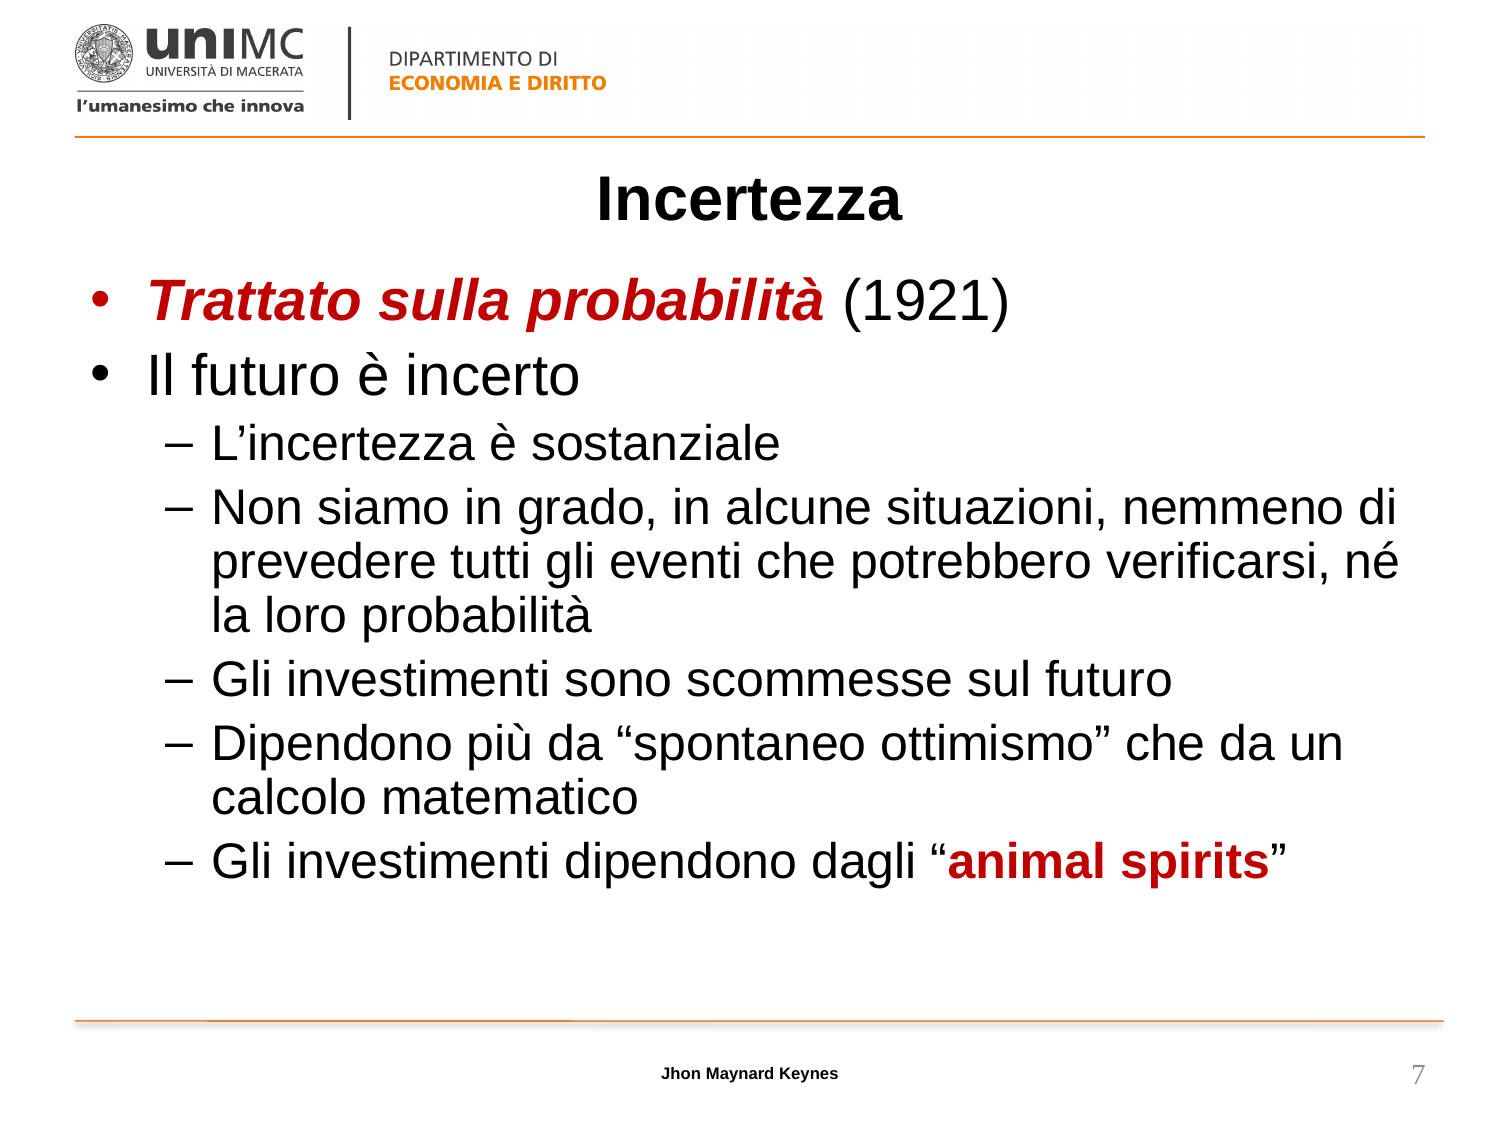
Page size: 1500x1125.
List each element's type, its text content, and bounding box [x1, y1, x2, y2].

picture [75, 24, 1425, 138]
list Trattato sulla probabilità (1921) Il futuro è incerto L’incertezza è sostanziale Non siamo in grado, in alcune situazioni, nemmeno di prevedere tutti gli eventi che potrebbero verificarsi, né la loro probabilità Gli investimenti sono scommesse sul futuro Dipendono più da “spontaneo ottimismo” che da un calcolo matematico Gli investimenti dipendono dagli “animal spirits” [75, 262, 1425, 1005]
slide_number 7 [1091, 1042, 1442, 1103]
footer Jhon Maynard Keynes [512, 1042, 988, 1103]
title Incertezza [75, 149, 1425, 241]
